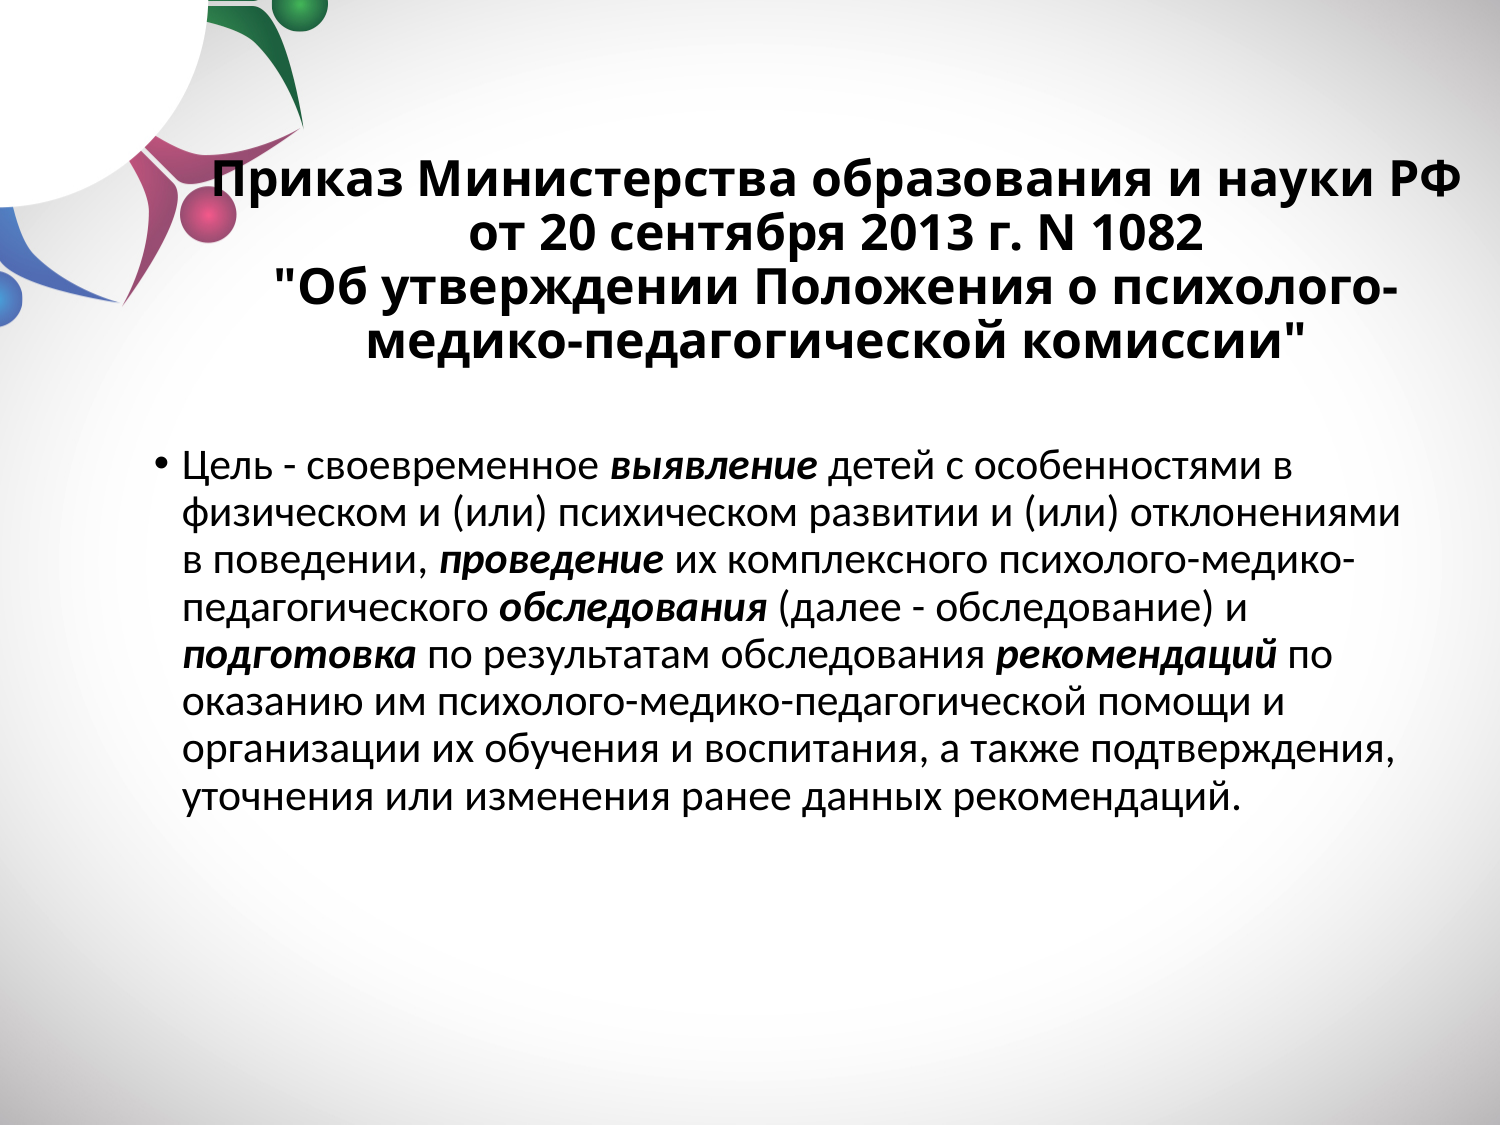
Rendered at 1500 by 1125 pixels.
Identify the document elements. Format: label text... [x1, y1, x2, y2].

title Приказ Министерства образования и науки РФ от 20 сентября 2013 г. N 1082 "Об утверждении Положения о психолого-медико-педагогической комиссии" [189, 152, 1484, 371]
list Цель - своевременное выявление детей с особенностями в физическом и (или) психическом развитии и (или) отклонениями в поведении, проведение их комплексного психолого-медико-педагогического обследования (далее - обследование) и подготовка по результатам обследования рекомендаций по оказанию им психолого-медико-педагогической помощи и организации их обучения и воспитания, а также подтверждения, уточнения или изменения ранее данных рекомендаций. [138, 433, 1433, 1125]
picture [0, 0, 1500, 1125]
